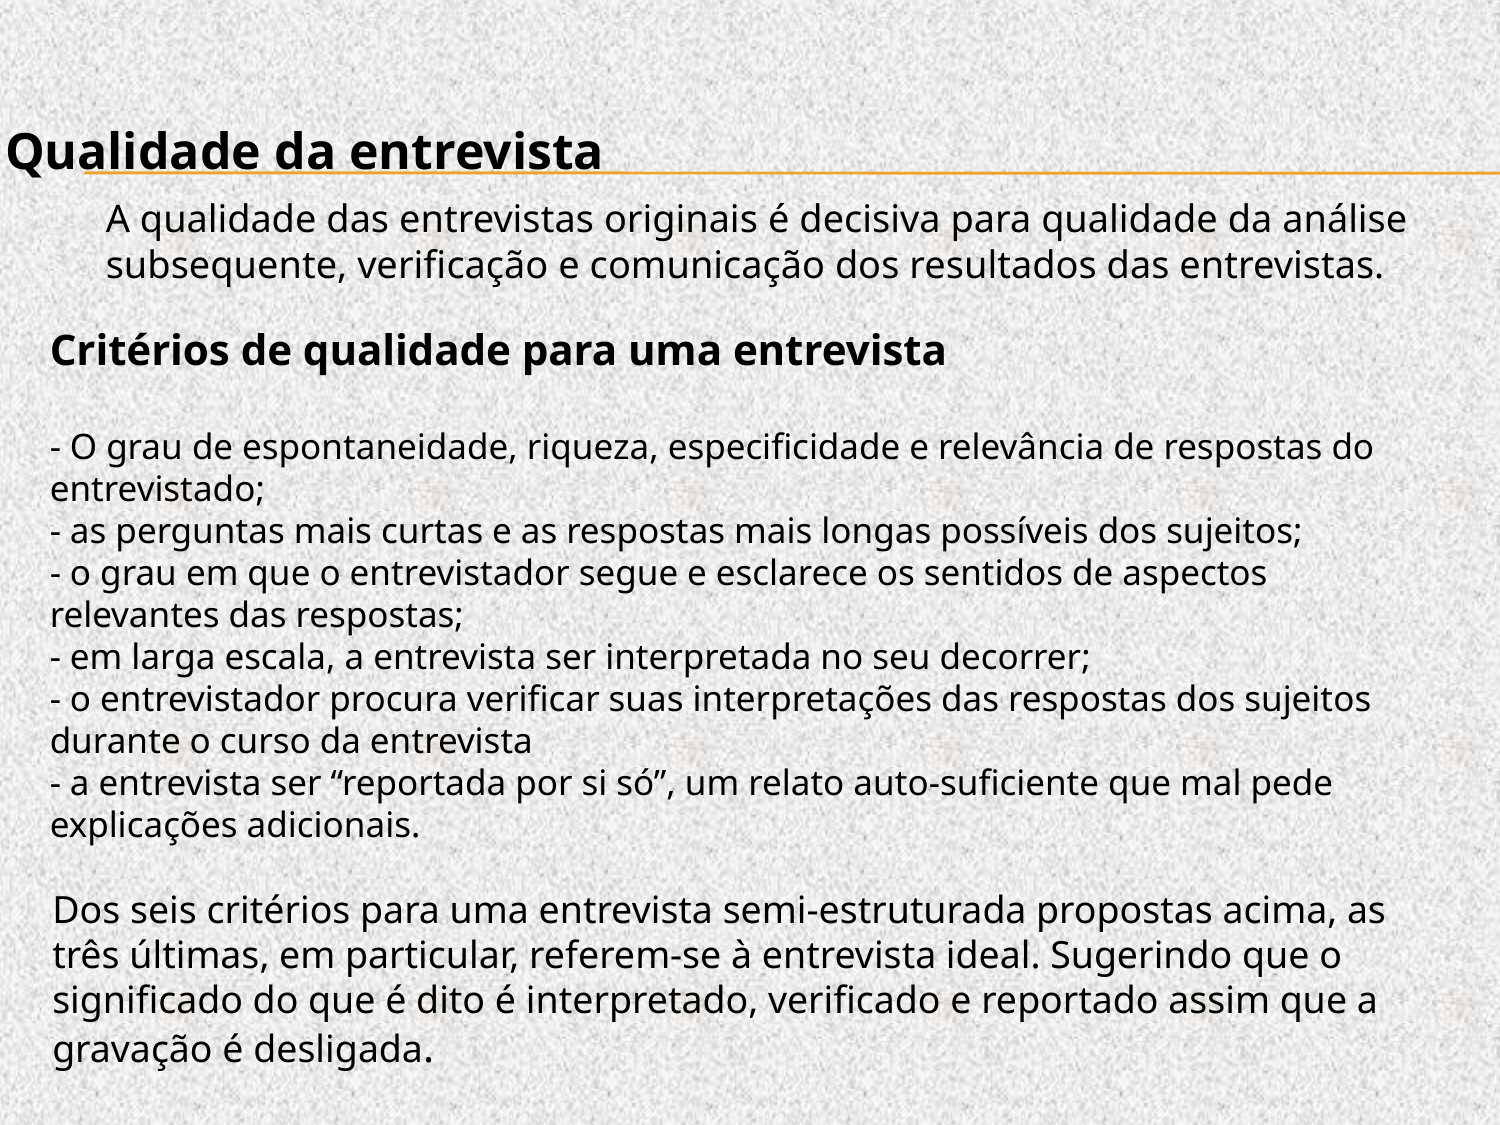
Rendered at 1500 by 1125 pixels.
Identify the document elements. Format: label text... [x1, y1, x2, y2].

list A qualidade das entrevistas originais é decisiva para qualidade da análise subsequente, verificação e comunicação dos resultados das entrevistas. [39, 187, 1465, 308]
picture [0, 175, 1500, 1125]
text_box Critérios de qualidade para uma entrevista - O grau de espontaneidade, riqueza, especificidade e relevância de respostas do entrevistado; - as perguntas mais curtas e as respostas mais longas possíveis dos sujeitos; - o grau em que o entrevistador segue e esclarece os sentidos de aspectos relevantes das respostas; - em larga escala, a entrevista ser interpretada no seu decorrer; - o entrevistador procura verificar suas interpretações das respostas dos sujeitos durante o curso da entrevista - a entrevista ser “reportada por si só”, um relato auto-suficiente que mal pede explicações adicionais. [35, 316, 1461, 856]
picture [0, 0, 1500, 171]
text_box [35, 856, 1461, 988]
text_box Dos seis critérios para uma entrevista semi-estruturada propostas acima, as três últimas, em particular, referem-se à entrevista ideal. Sugerindo que o significado do que é dito é interpretado, verificado e reportado assim que a gravação é desligada. [0, 878, 1407, 1032]
text_box Qualidade da entrevista [0, 111, 633, 187]
